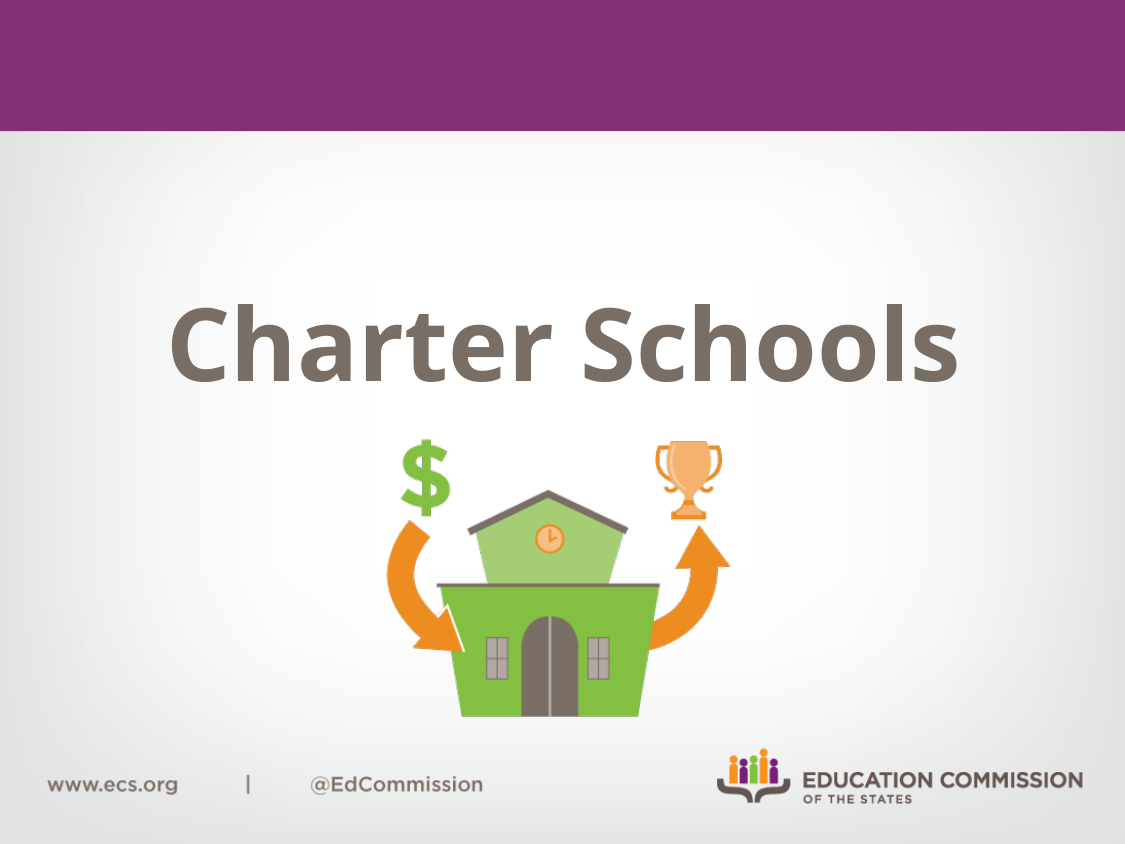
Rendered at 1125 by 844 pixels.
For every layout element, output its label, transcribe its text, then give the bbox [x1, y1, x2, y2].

list Charter Schools [57, 272, 1071, 486]
text_box [0, 0, 1125, 132]
picture [0, 132, 1125, 844]
